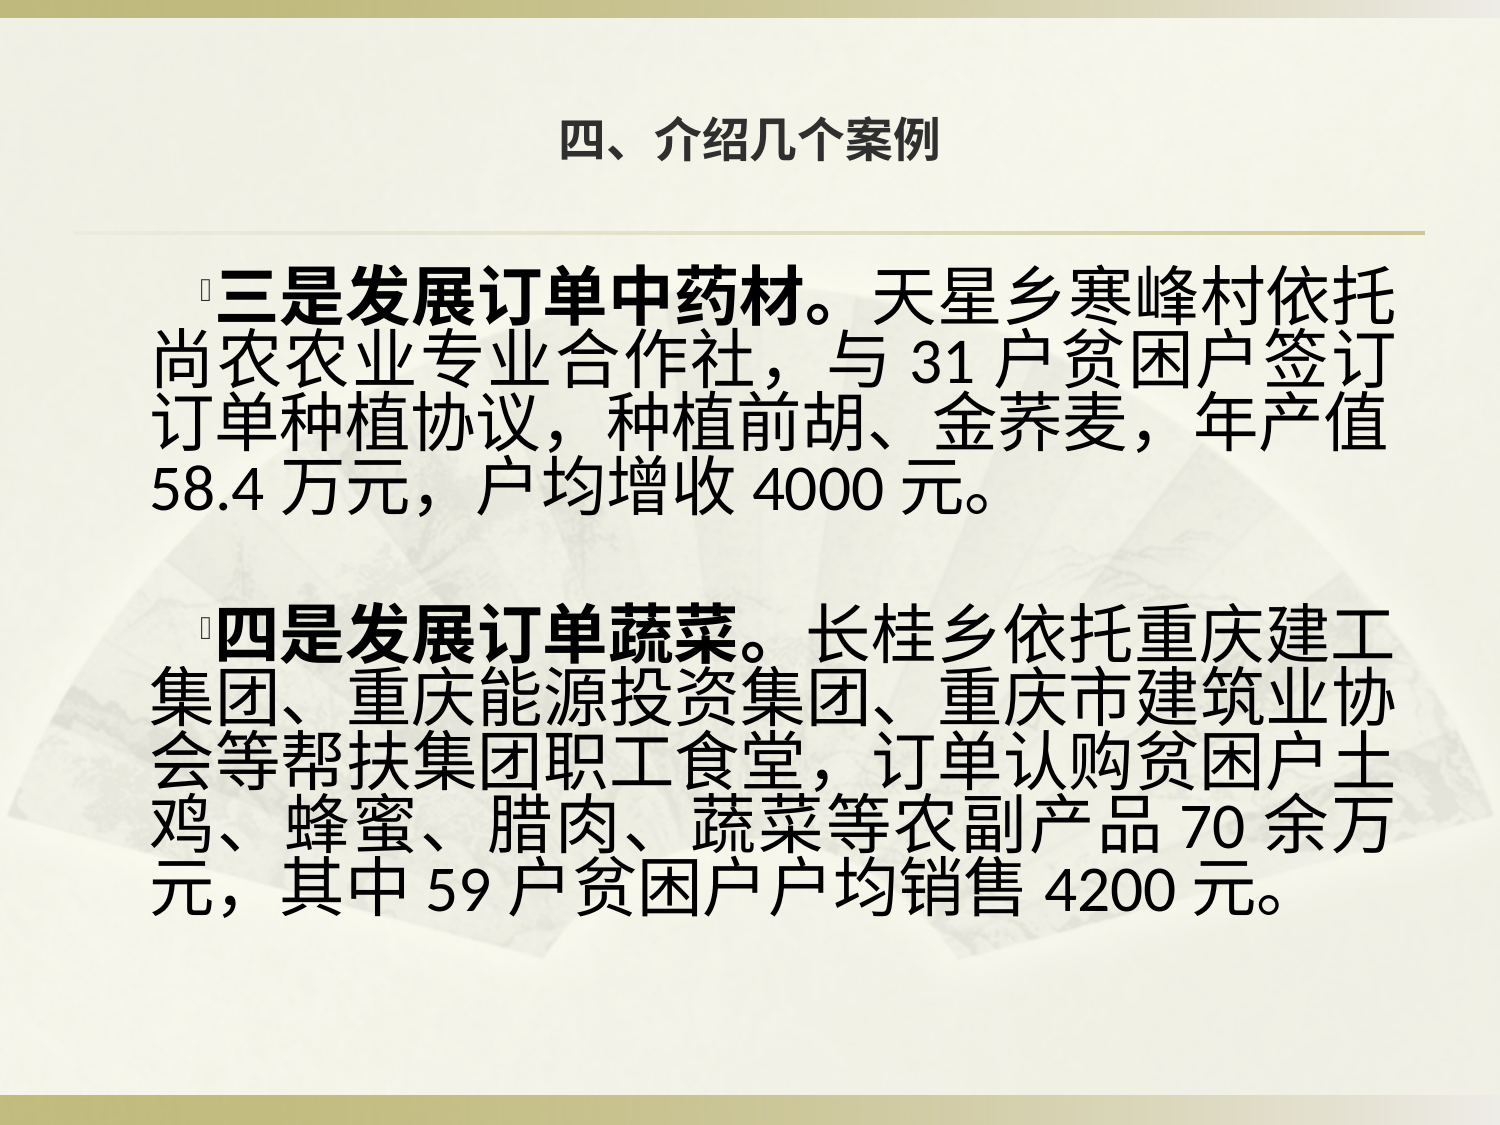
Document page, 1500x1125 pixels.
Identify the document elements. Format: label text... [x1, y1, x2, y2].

list 三是发展订单中药材。天星乡寒峰村依托尚农农业专业合作社，与31户贫困户签订订单种植协议，种植前胡、金荞麦，年产值58.4万元，户均增收4000元。 四是发展订单蔬菜。长桂乡依托重庆建工集团、重庆能源投资集团、重庆市建筑业协会等帮扶集团职工食堂，订单认购贫困户土鸡、蜂蜜、腊肉、蔬菜等农副产品70余万元，其中59户贫困户户均销售4200元。 [75, 262, 1412, 988]
title 四、介绍几个案例 [75, 45, 1425, 233]
